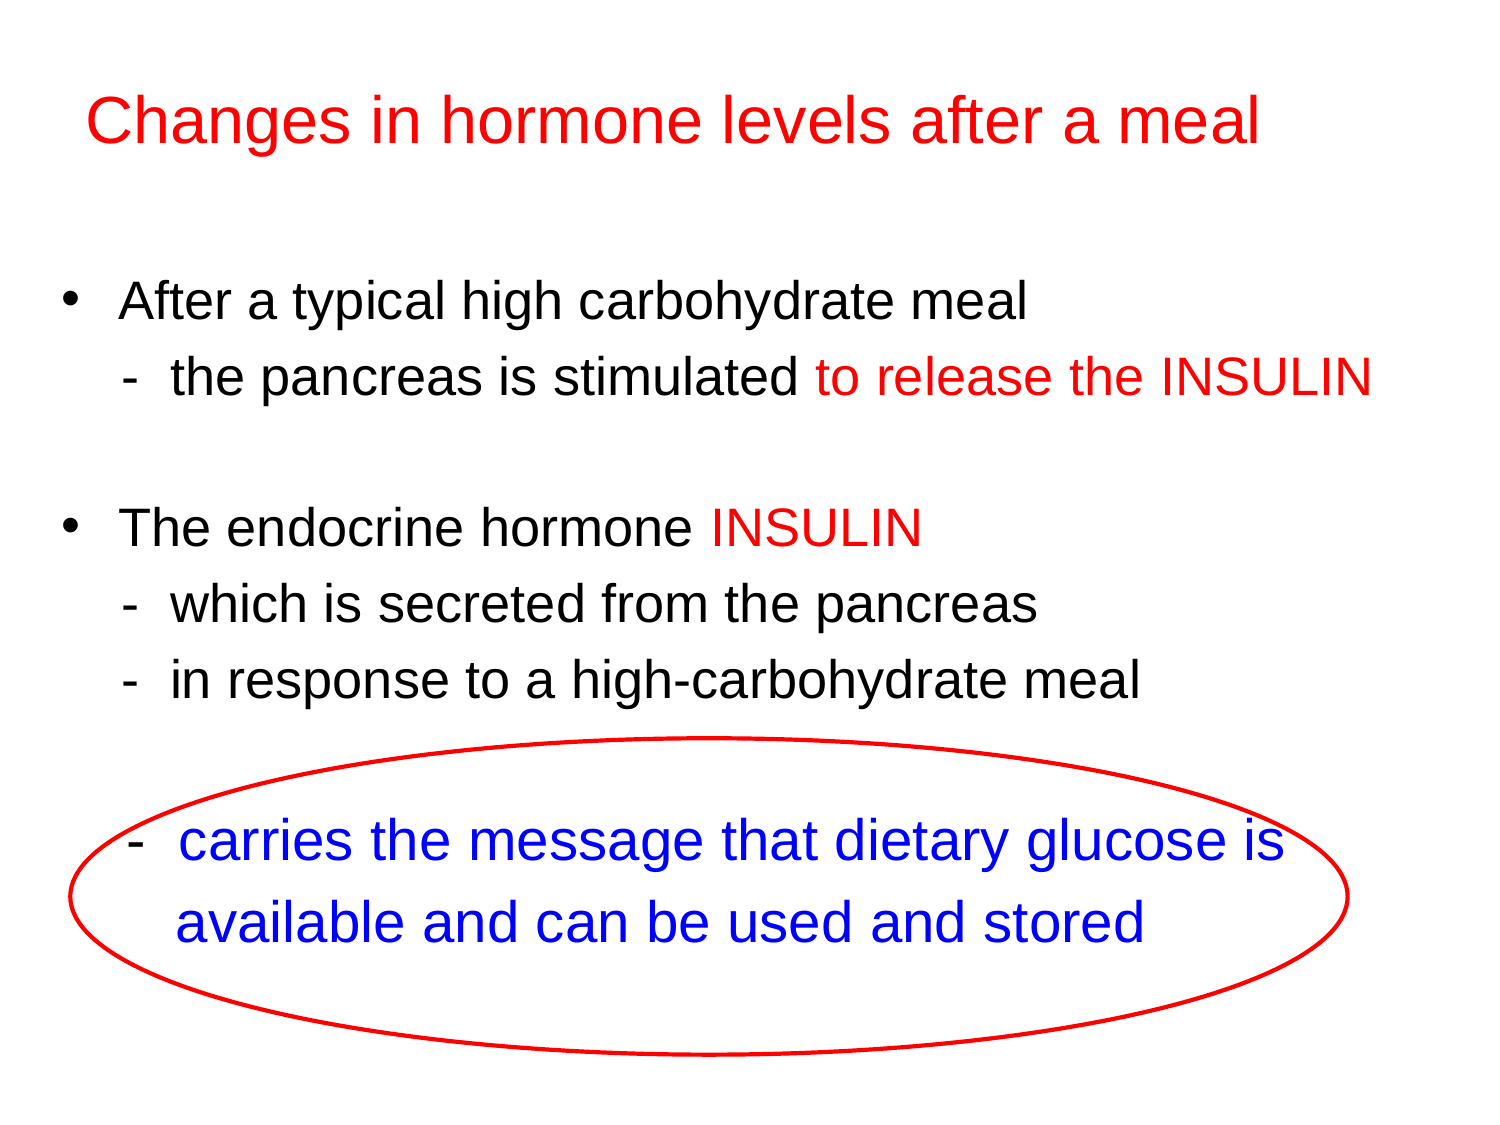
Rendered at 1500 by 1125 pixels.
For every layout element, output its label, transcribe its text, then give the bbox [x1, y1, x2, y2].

title Changes in hormone levels after a meal [70, 23, 1421, 211]
text_box [68, 736, 1350, 1057]
list After a typical high carbohydrate meal - the pancreas is stimulated to release the INSULIN The endocrine hormone INSULIN - which is secreted from the pancreas - in response to a high-carbohydrate meal - carries the message that dietary glucose is available and can be used and stored [46, 257, 1500, 1001]
